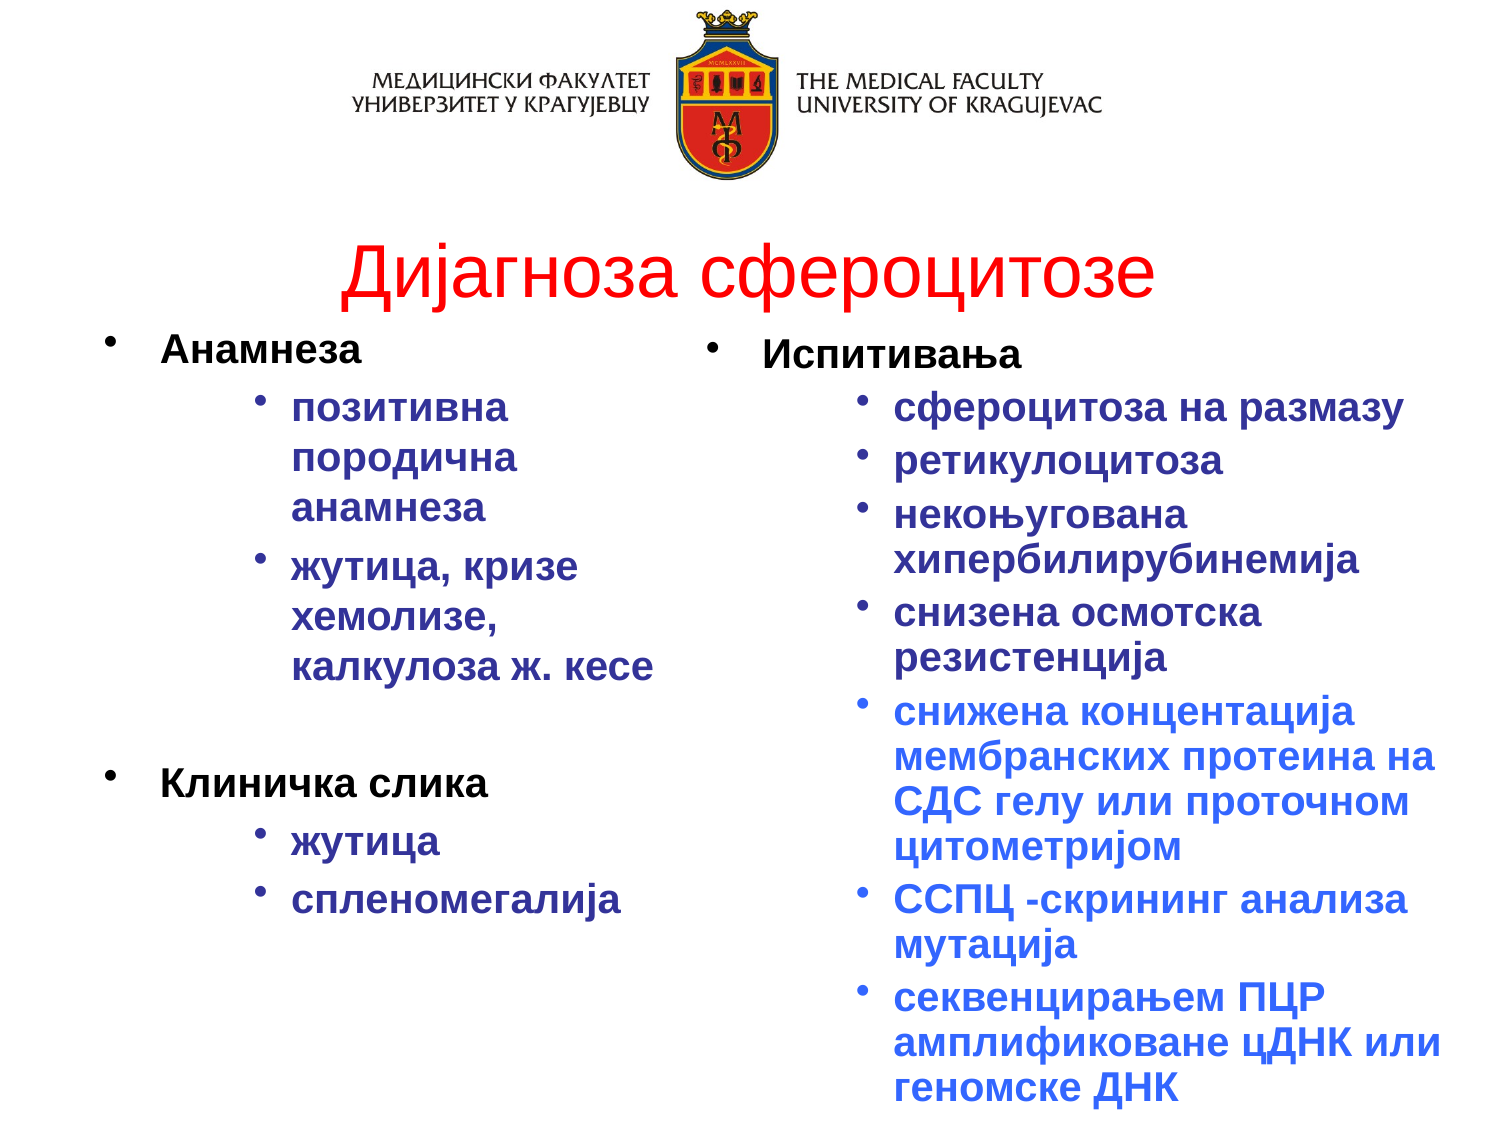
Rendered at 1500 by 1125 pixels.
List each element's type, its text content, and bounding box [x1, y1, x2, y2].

picture [328, 0, 1125, 173]
list Испитивања сфероцитоза на размазу ретикулоцитоза некоњугована хипербилирубинемија снизена осмотска резистенција снижена концентација мембранских протеина на СДС гелу или проточном цитометријом ССПЦ -скрининг анализа мутација секвенцирањем ПЦР амплификоване цДНК или геномске ДНК [690, 324, 1500, 1001]
title Дијагноза сфероцитозе [74, 173, 1426, 362]
list Анамнеза позитивна породична анамнеза жутица, кризе хемолизе, калкулоза ж. кесе Клиничка слика жутица спленомегалија [88, 314, 715, 770]
